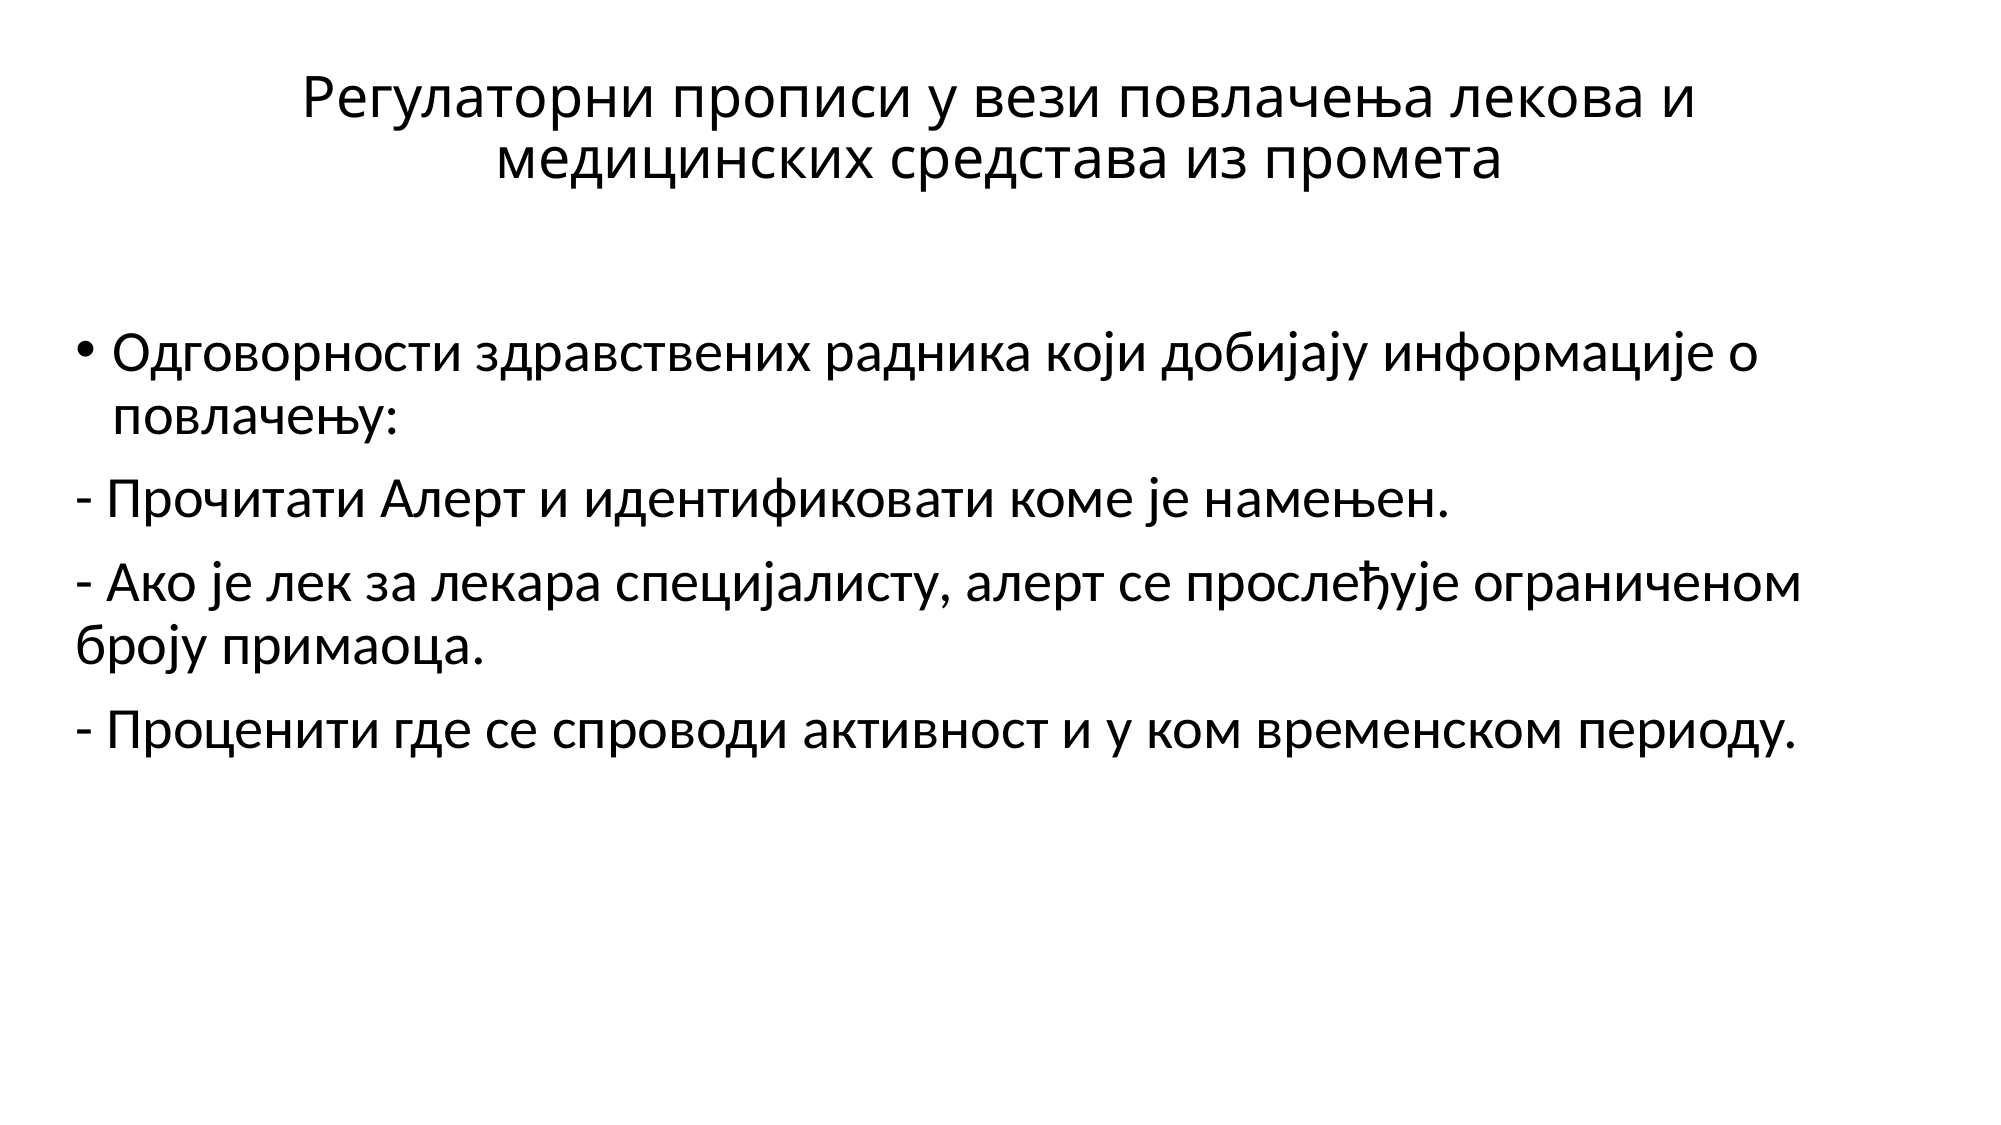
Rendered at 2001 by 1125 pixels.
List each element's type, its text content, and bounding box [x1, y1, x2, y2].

title Регулаторни прописи у вези повлачења лекова и медицинских средстава из промета [137, 59, 1863, 200]
list Одговорности здравствених радника који добијају информације о повлачењу: - Прочитати Алерт и идентификовати коме је намењен. - Ако је лек за лекара специјалисту, алерт се прослеђује ограниченом броју примаоца. - Проценити где се спроводи активност и у ком временском периоду. [60, 313, 1852, 1047]
